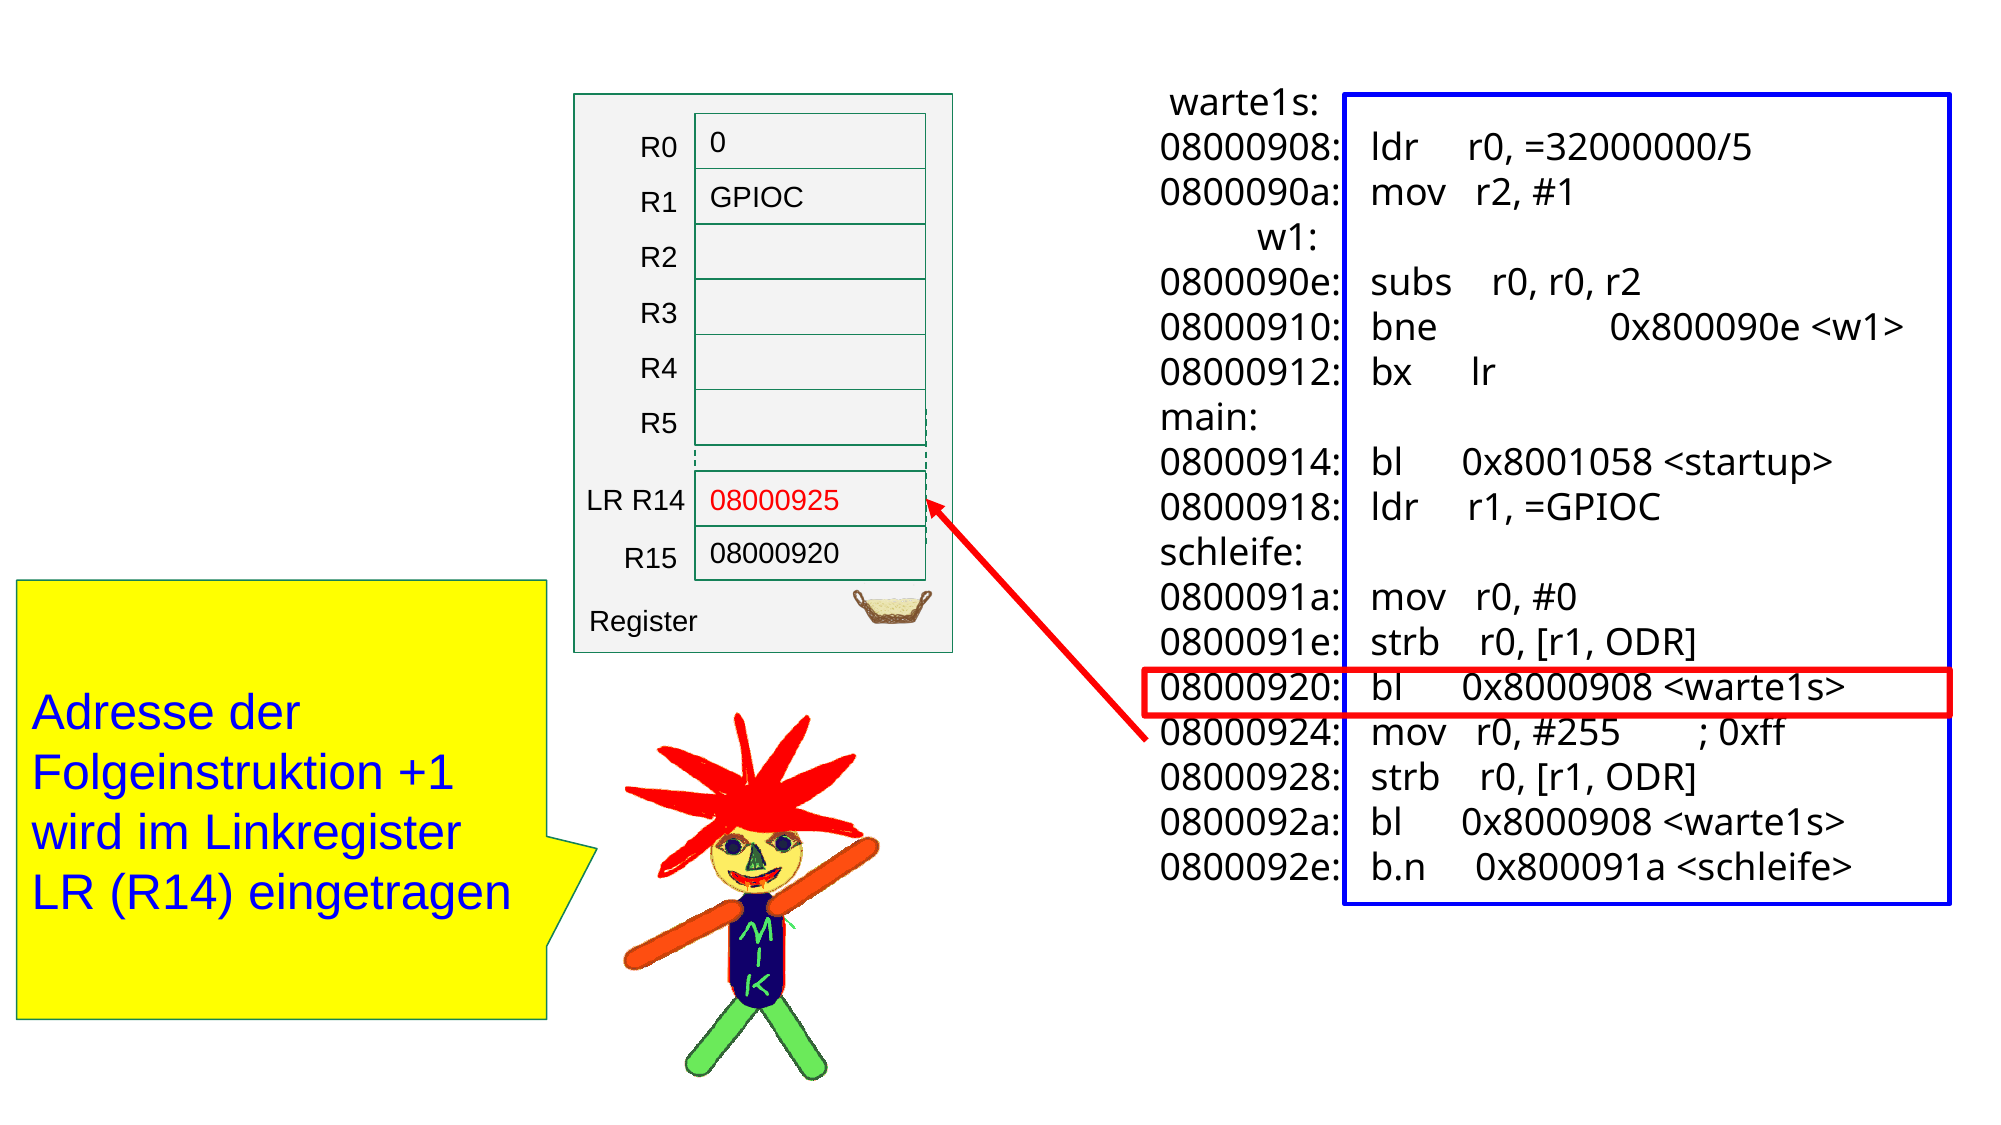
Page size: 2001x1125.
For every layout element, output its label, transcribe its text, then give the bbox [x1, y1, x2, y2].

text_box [925, 498, 1147, 741]
text_box warte1s: 08000908: ldr r0, =32000000/5 0800090a: mov r2, #1 w1: 0800090e: subs r0, r0, r2 08000910: bne 0x800090e <w1> 08000912: bx lr main: 08000914: bl 0x8001058 <startup> 08000918: ldr r1, =GPIOC schleife: 0800091a: mov r0, #0 0800091e: strb r0, [r1, ODR] 08000920: bl 0x8000908 <warte1s> 08000924: mov r0, #255 ; 0xff 08000928: strb r0, [r1, ODR] 0800092a: bl 0x8000908 <warte1s> 0800092e: b.n 0x800091a <schleife> [1144, 70, 1950, 669]
text_box [1344, 716, 1950, 904]
text_box Adresse der Folgeinstruktion +1 wird im Linkregister LR (R14) eingetragen [16, 580, 591, 1020]
picture [596, 703, 897, 1089]
text_box warte1s: 08000908: ldr r0, =32000000/5 0800090a: mov r2, #1 w1: 0800090e: subs r0, r0, r2 08000910: bne 0x800090e <w1> 08000912: bx lr main: 08000914: bl 0x8001058 <startup> 08000918: ldr r1, =GPIOC schleife: 0800091a: mov r0, #0 0800091e: strb r0, [r1, ODR] 08000920: bl 0x8000908 <warte1s> 08000924: mov r0, #255 ; 0xff 08000928: strb r0, [r1, ODR] 0800092a: bl 0x8000908 <warte1s> 0800092e: b.n 0x800091a <schleife> [1144, 716, 1344, 904]
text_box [573, 93, 953, 653]
text_box [1344, 94, 1950, 669]
text_box [1152, 669, 1950, 716]
